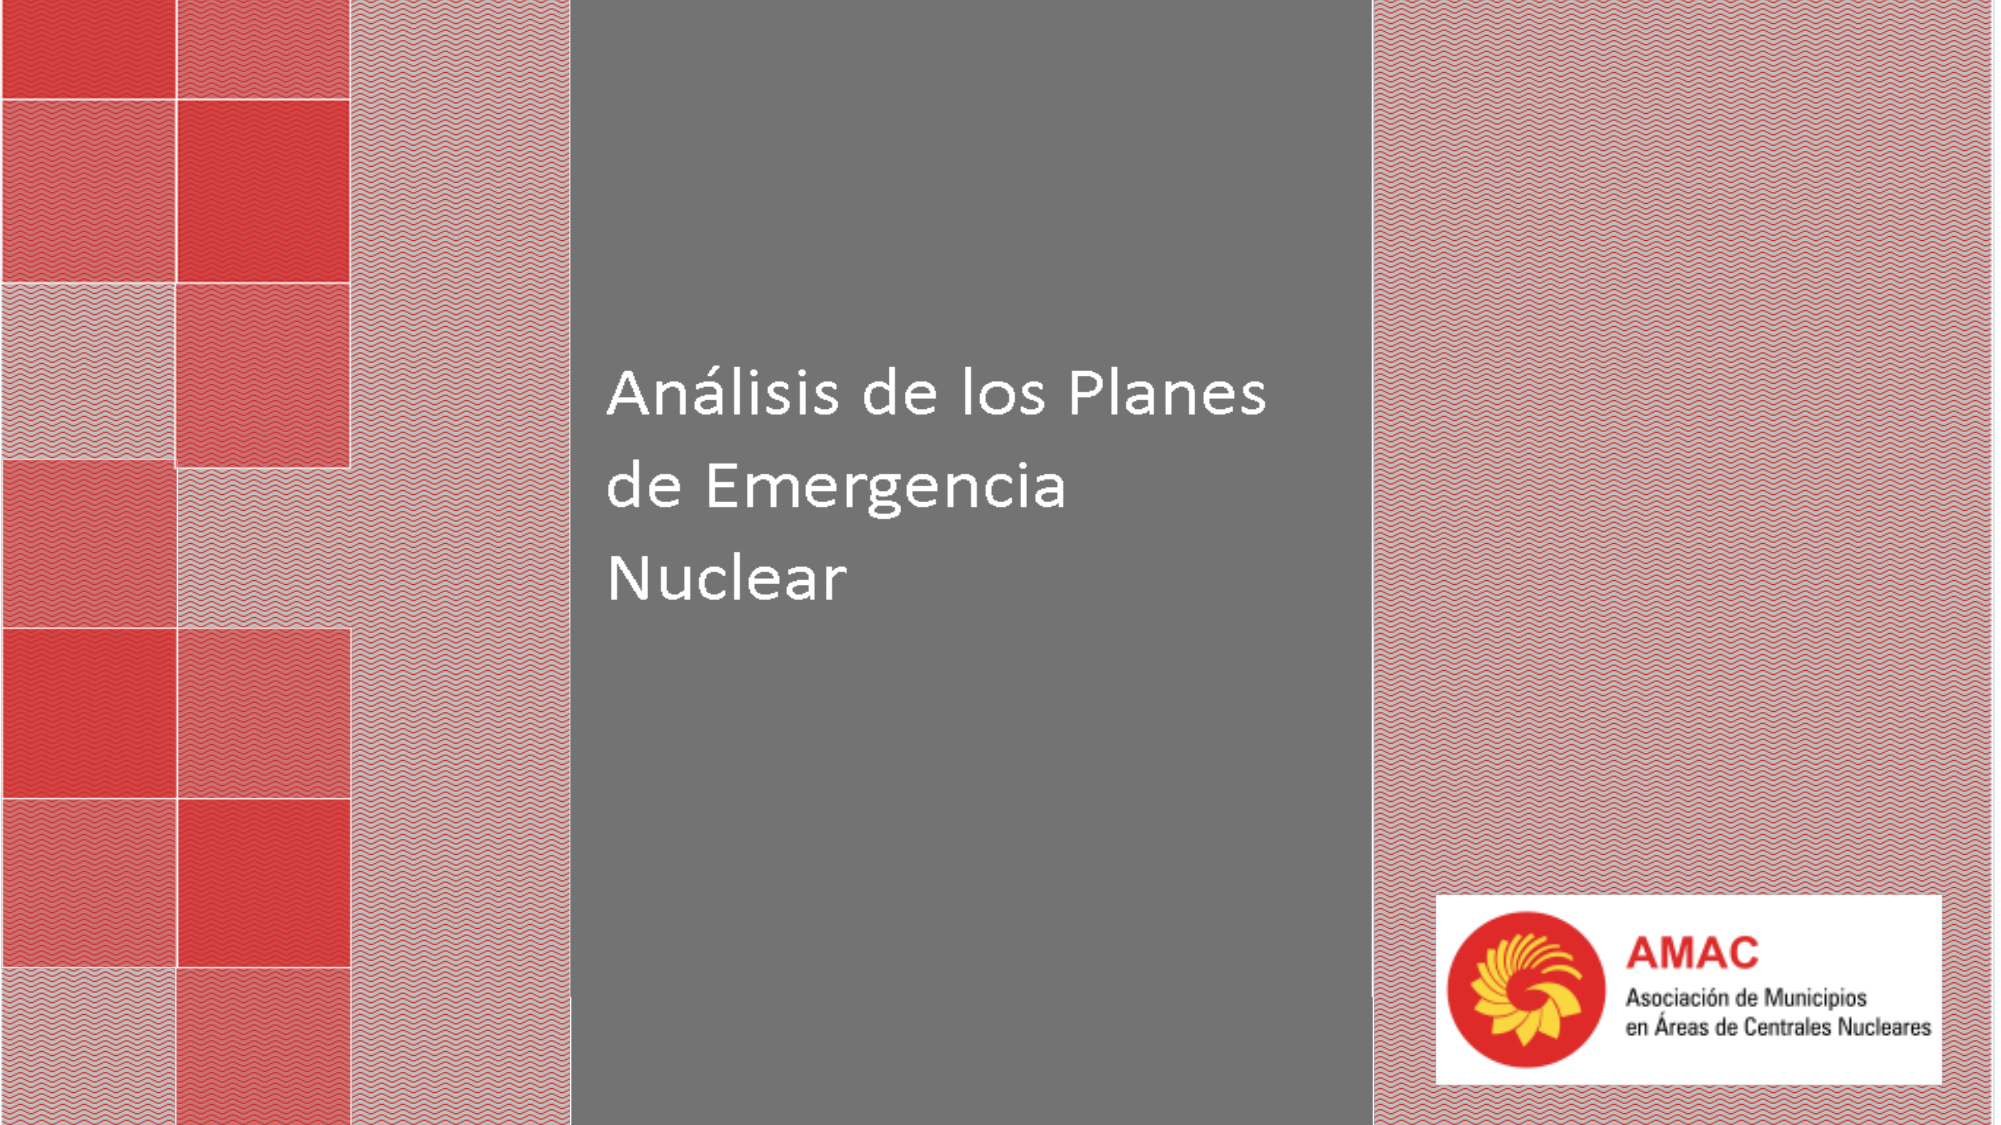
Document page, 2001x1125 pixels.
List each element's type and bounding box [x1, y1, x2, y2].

picture [0, 0, 569, 1125]
text_box [569, 0, 1376, 1125]
picture [1376, 0, 2000, 1125]
